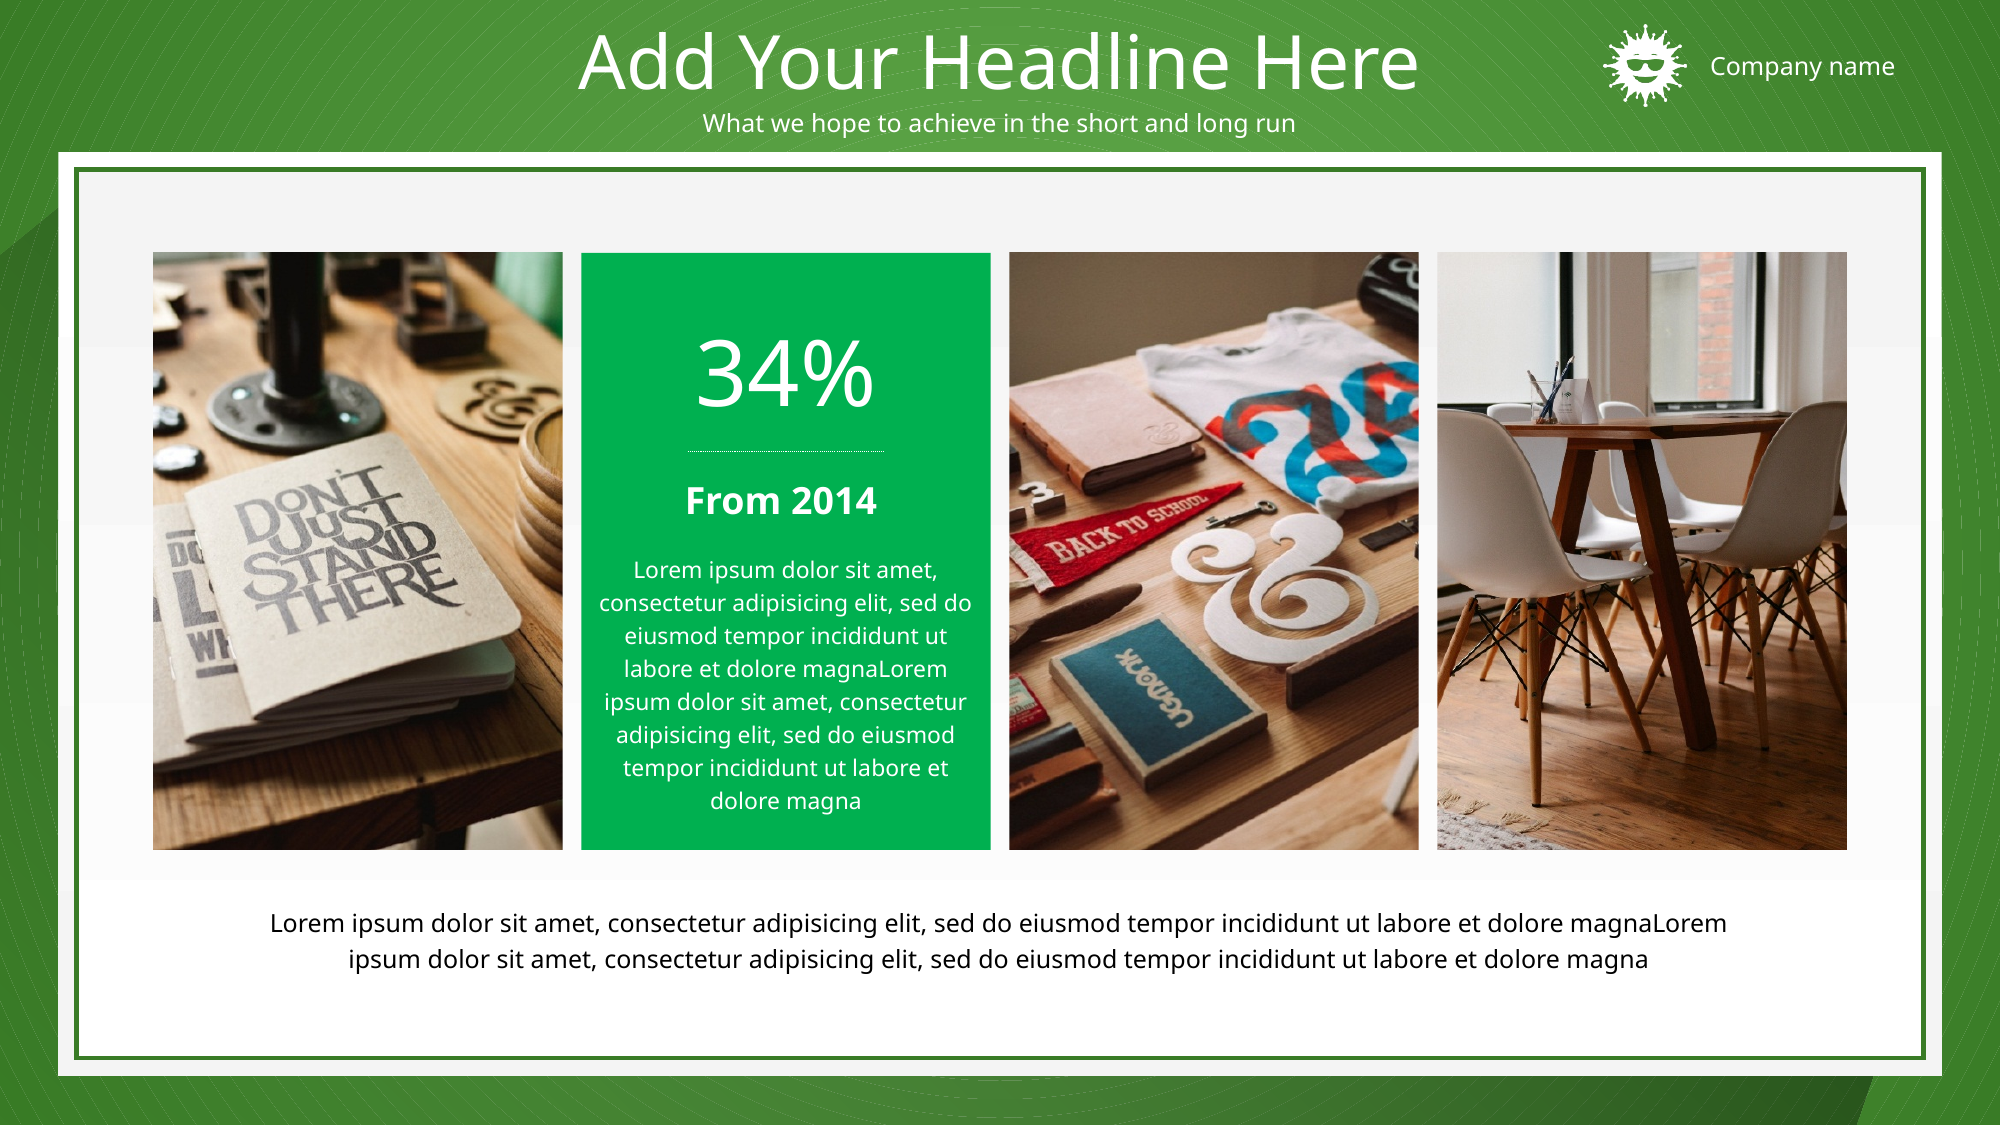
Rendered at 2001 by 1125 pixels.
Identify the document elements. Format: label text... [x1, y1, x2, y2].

text_box Add Your Headline Here [563, 7, 1437, 113]
text_box [0, 206, 1874, 1125]
text_box [57, 151, 1943, 1077]
text_box [76, 168, 1924, 1059]
picture [1603, 24, 1687, 107]
text_box What we hope to achieve in the short and long run [687, 97, 1313, 145]
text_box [153, 252, 1847, 975]
